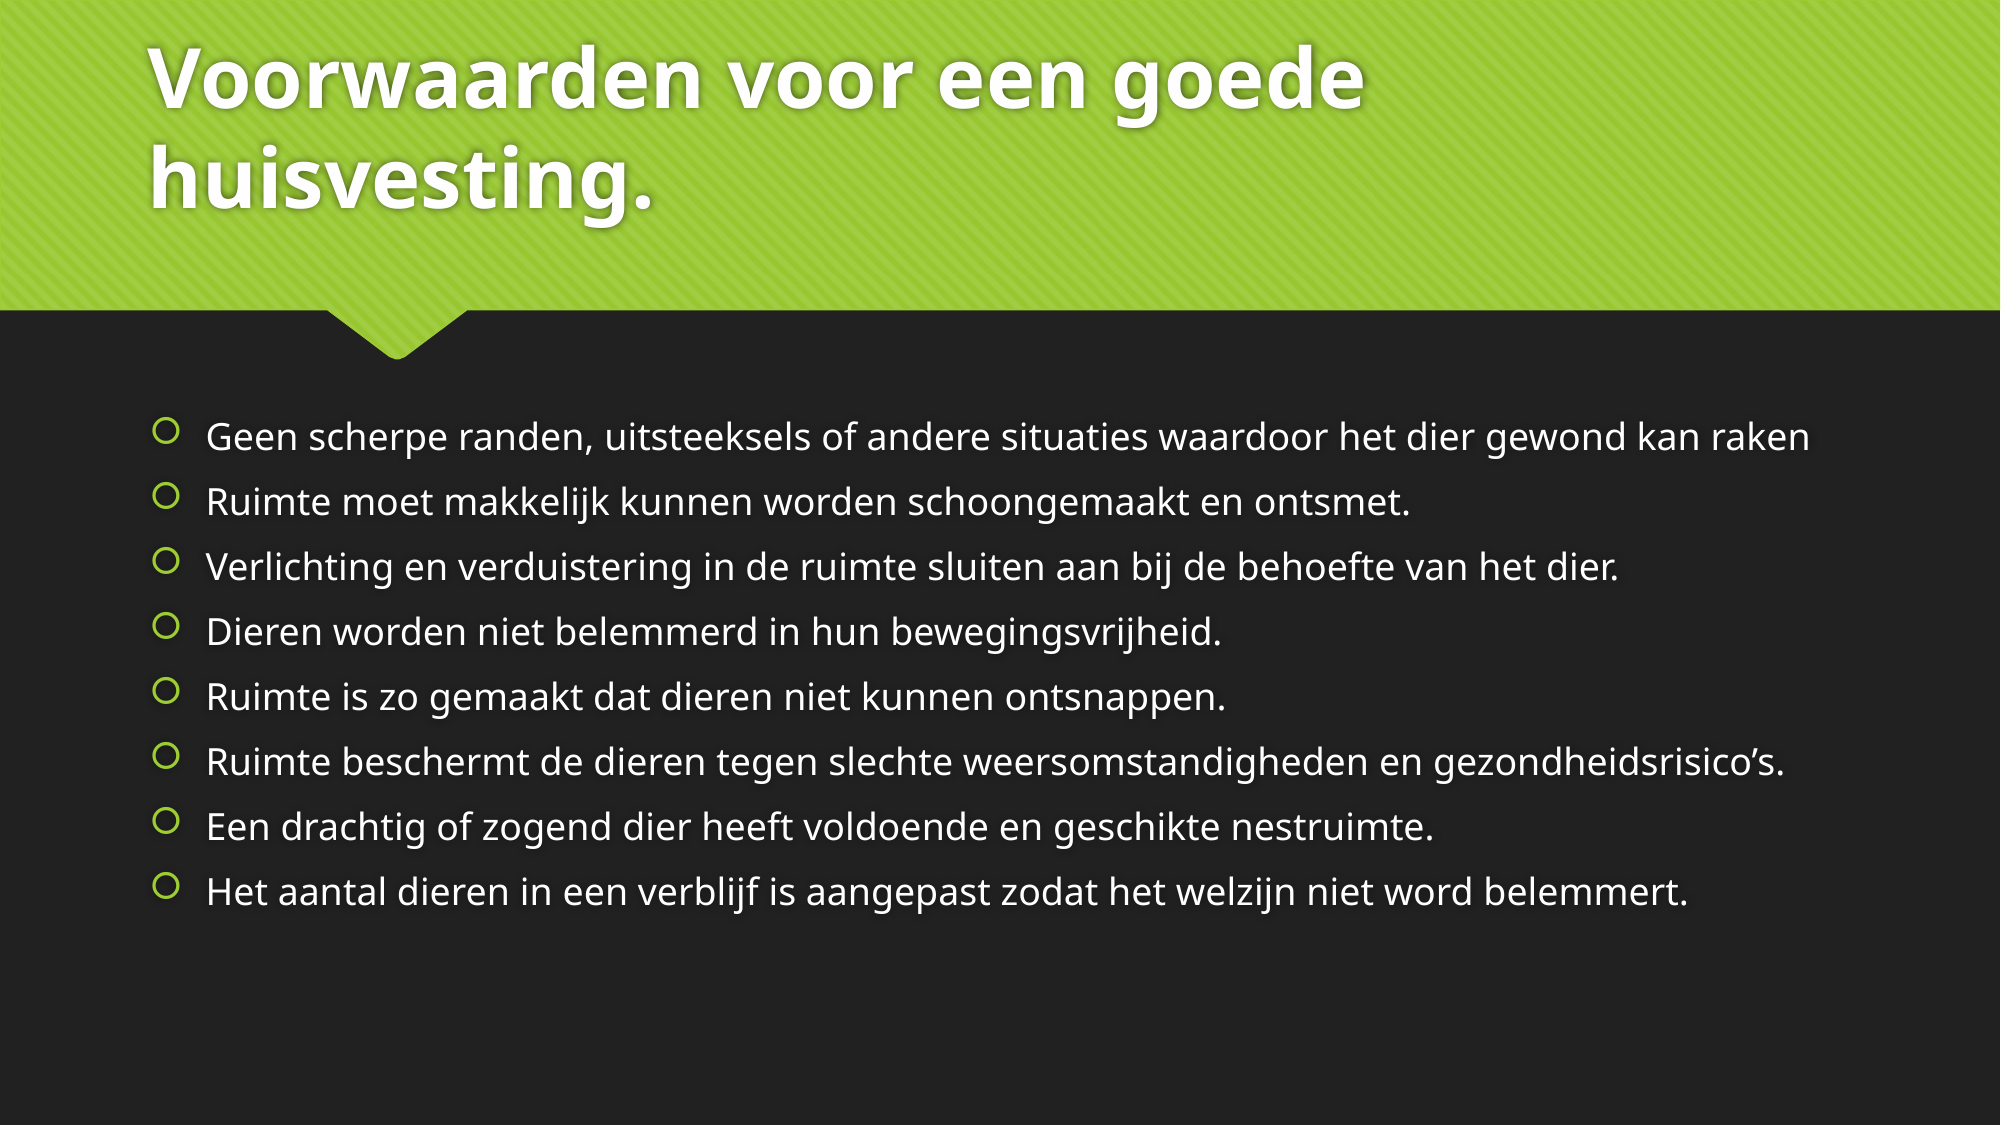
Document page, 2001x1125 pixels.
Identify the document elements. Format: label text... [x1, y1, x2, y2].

title Voorwaarden voor een goede huisvesting. [132, 73, 1868, 233]
list Geen scherpe randen, uitsteeksels of andere situaties waardoor het dier gewond kan raken Ruimte moet makkelijk kunnen worden schoongemaakt en ontsmet. Verlichting en verduistering in de ruimte sluiten aan bij de behoefte van het dier. Dieren worden niet belemmerd in hun bewegingsvrijheid. Ruimte is zo gemaakt dat dieren niet kunnen ontsnappen. Ruimte beschermt de dieren tegen slechte weersomstandigheden en gezondheidsrisico’s. Een drachtig of zogend dier heeft voldoende en geschikte nestruimte. Het aantal dieren in een verblijf is aangepast zodat het welzijn niet word belemmert. [134, 364, 1866, 962]
